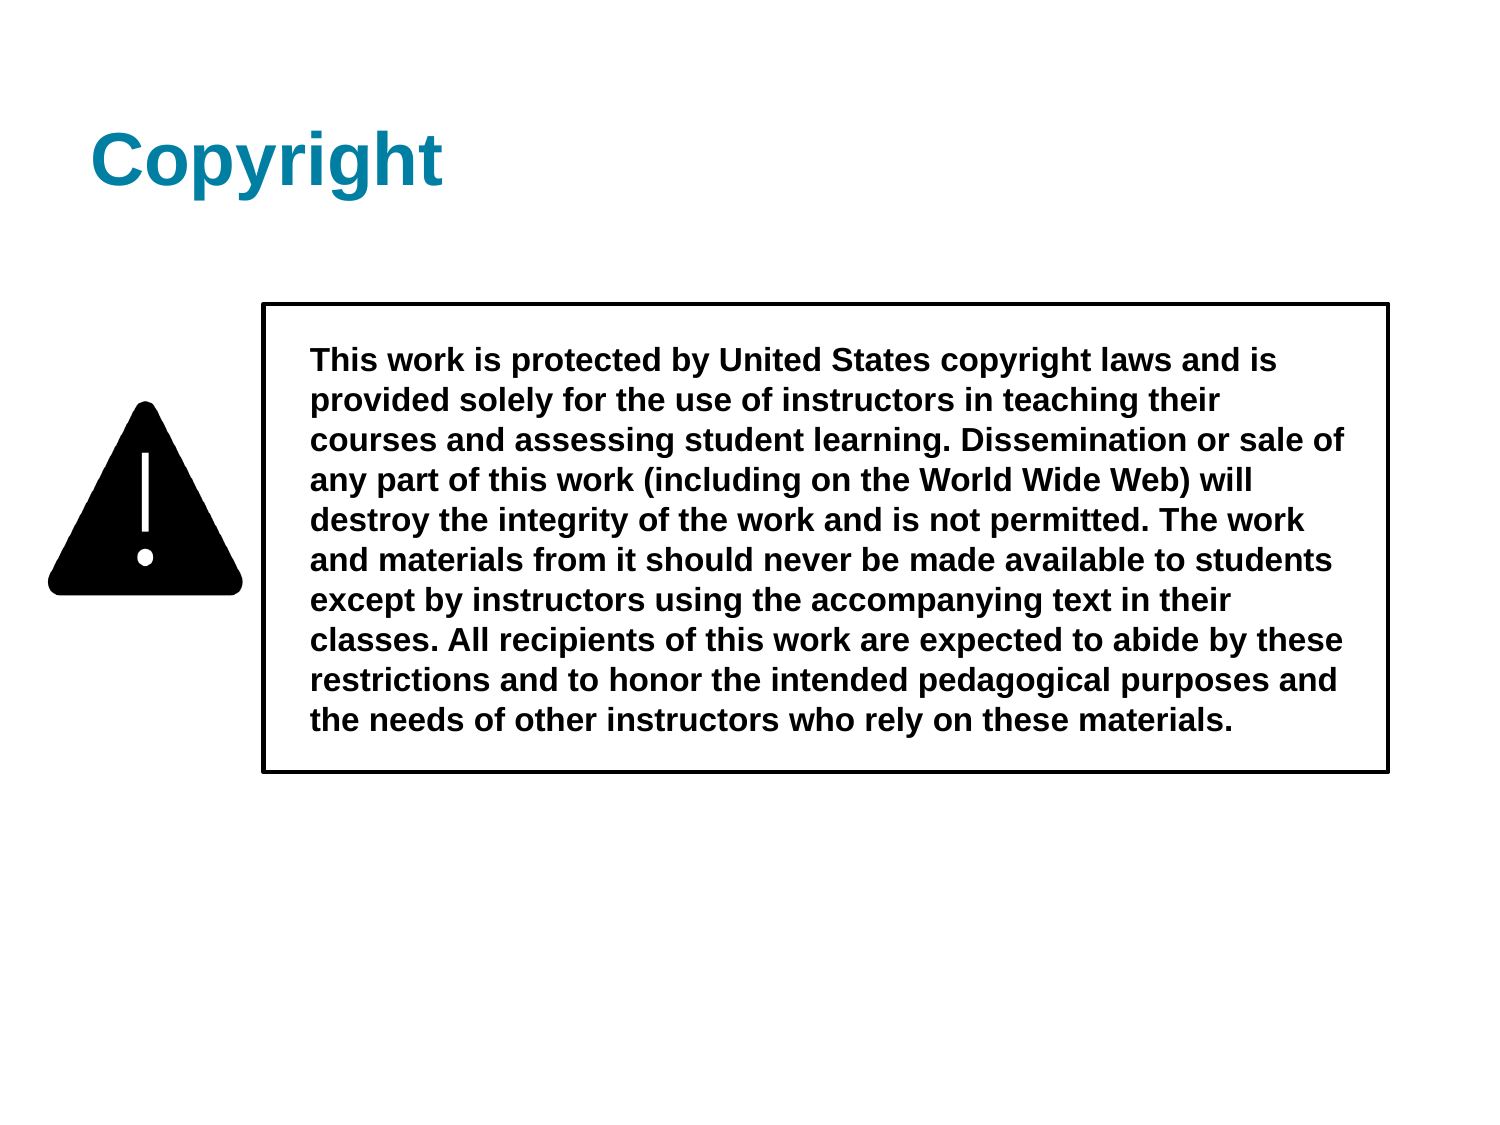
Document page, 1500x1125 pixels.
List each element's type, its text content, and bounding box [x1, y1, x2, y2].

picture [40, 379, 251, 616]
list This work is protected by United States copyright laws and is provided solely for the use of instructors in teaching their courses and assessing student learning. Dissemination or sale of any part of this work (including on the World Wide Web) will destroy the integrity of the work and is not permitted. The work and materials from it should never be made available to students except by instructors using the accompanying text in their classes. All recipients of this work are expected to abide by these restrictions and to honor the intended pedagogical purposes and the needs of other instructors who rely on these materials. [261, 302, 1390, 774]
title Copyright [75, 35, 1425, 216]
